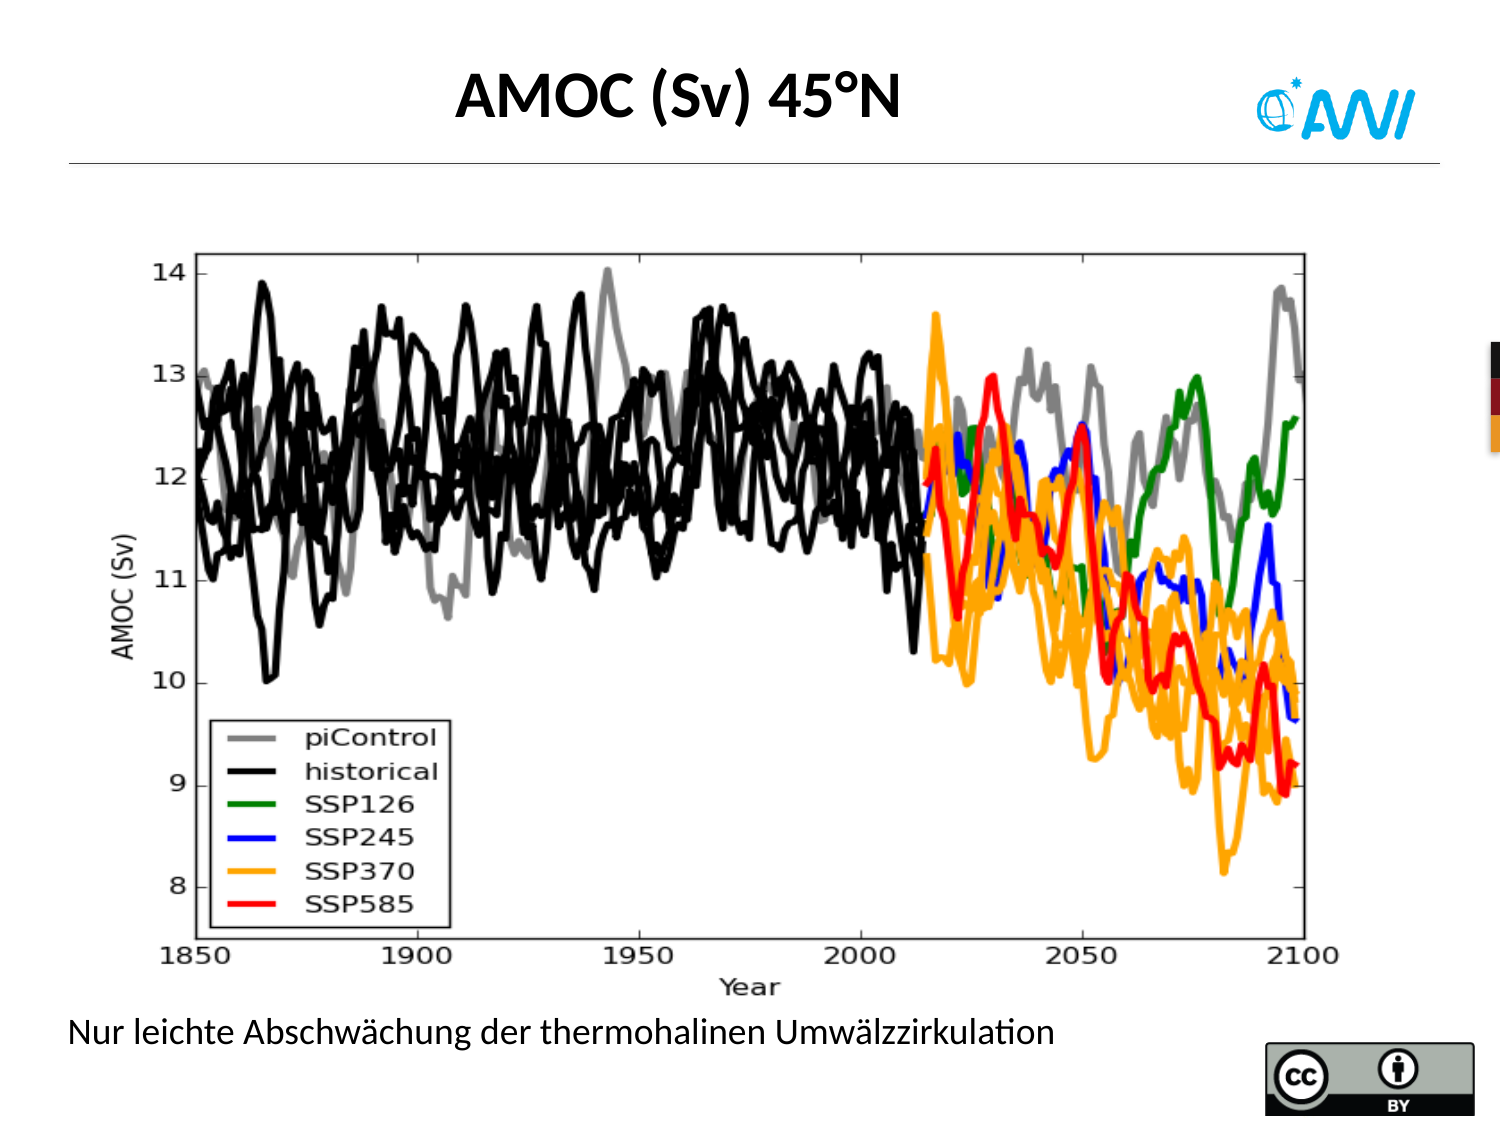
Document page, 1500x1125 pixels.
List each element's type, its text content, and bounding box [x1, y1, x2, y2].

picture [1341, 68, 1427, 149]
title AMOC (Sv) 45°N [17, 42, 1341, 163]
picture [17, 168, 1448, 1024]
text_box [53, 172, 1471, 1104]
text_box Nur leichte Abschwächung der thermohalinen Umwälzzirkulation [53, 1032, 1223, 1060]
picture [1265, 1042, 1475, 1118]
